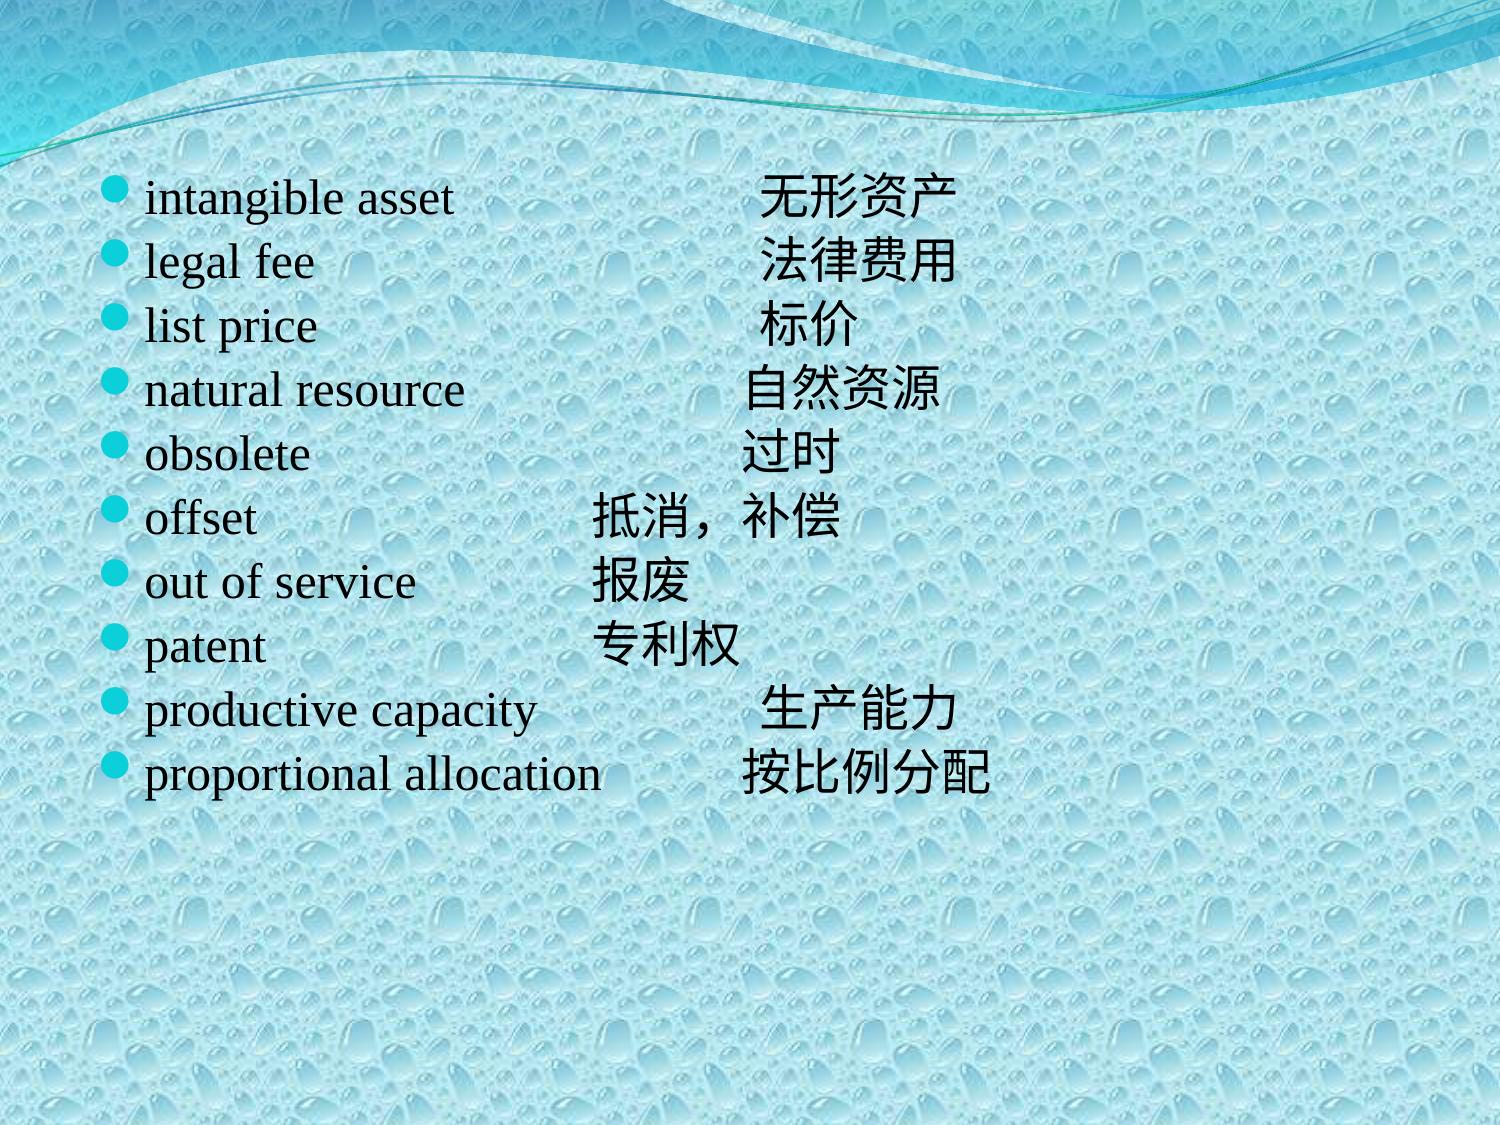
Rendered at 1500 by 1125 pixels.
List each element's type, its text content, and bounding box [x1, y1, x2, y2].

list intangible asset 无形资产 legal fee 法律费用 list price 标价 natural resource 自然资源 obsolete 过时 offset 抵消，补偿 out of service 报废 patent 专利权 productive capacity 生产能力 proportional allocation 按比例分配 [81, 163, 1433, 885]
picture [0, 0, 1500, 1125]
